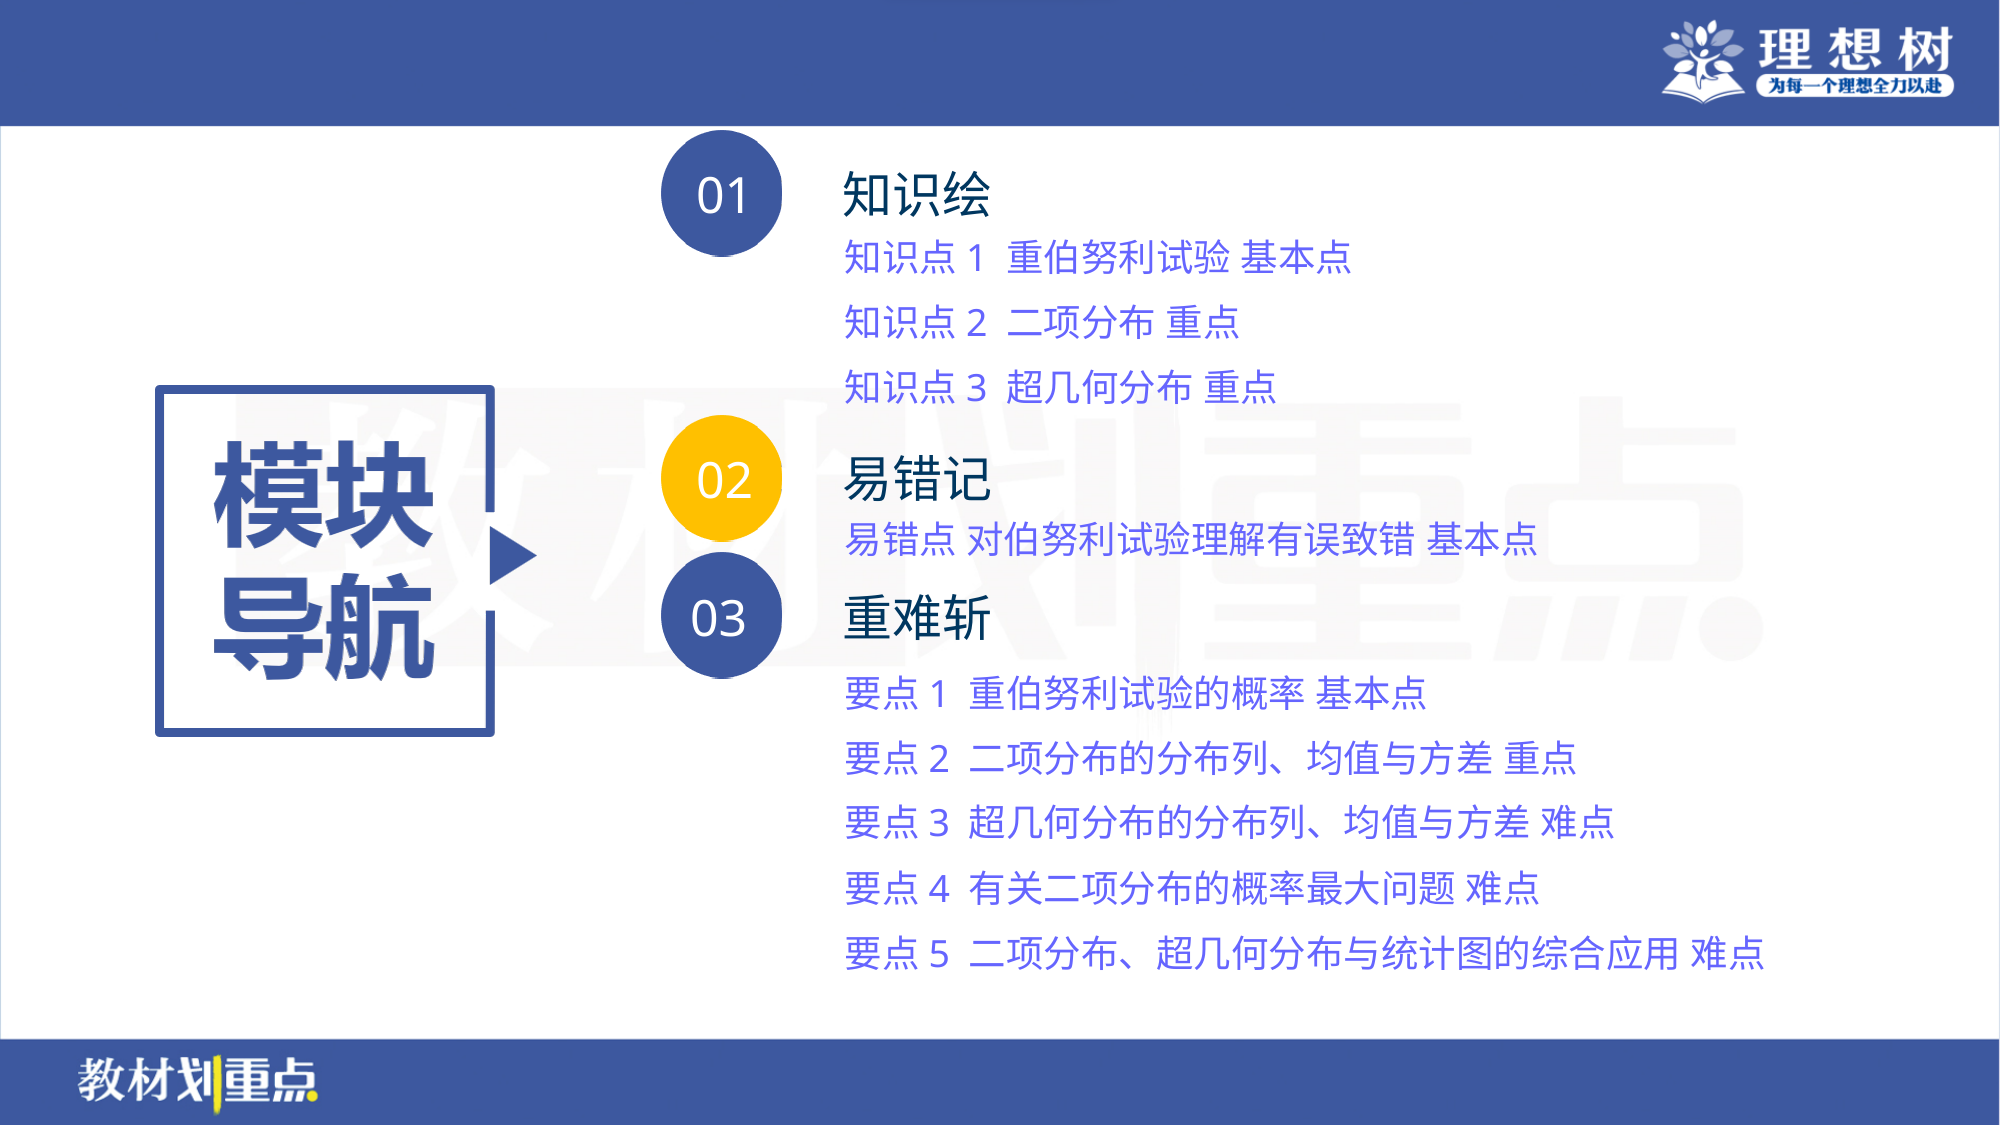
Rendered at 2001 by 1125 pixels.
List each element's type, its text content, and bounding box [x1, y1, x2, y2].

text_box 03 [655, 552, 661, 679]
text_box 重难斩 [814, 578, 1022, 654]
text_box 要点2 二项分布的分布列、均值与方差 重点 [844, 727, 1967, 786]
text_box 01 [782, 130, 788, 257]
picture [0, 0, 2000, 1125]
text_box 要点3 超几何分布的分布列、均值与方差 难点 [844, 791, 1967, 851]
text_box 易错点 对伯努利试验理解有误致错 基本点 [844, 508, 1967, 567]
text_box 易错记 [814, 439, 1022, 515]
text_box 要点4 有关二项分布的概率最大问题 难点 [844, 858, 1967, 917]
text_box 知识点3 超几何分布 重点 [844, 356, 1967, 415]
text_box 02 [782, 415, 788, 542]
text_box 知识点2 二项分布 重点 [844, 291, 1967, 351]
text_box 要点5 二项分布、超几何分布与统计图的综合应用 难点 [844, 922, 1967, 981]
text_box 知识绘 [814, 155, 1022, 231]
